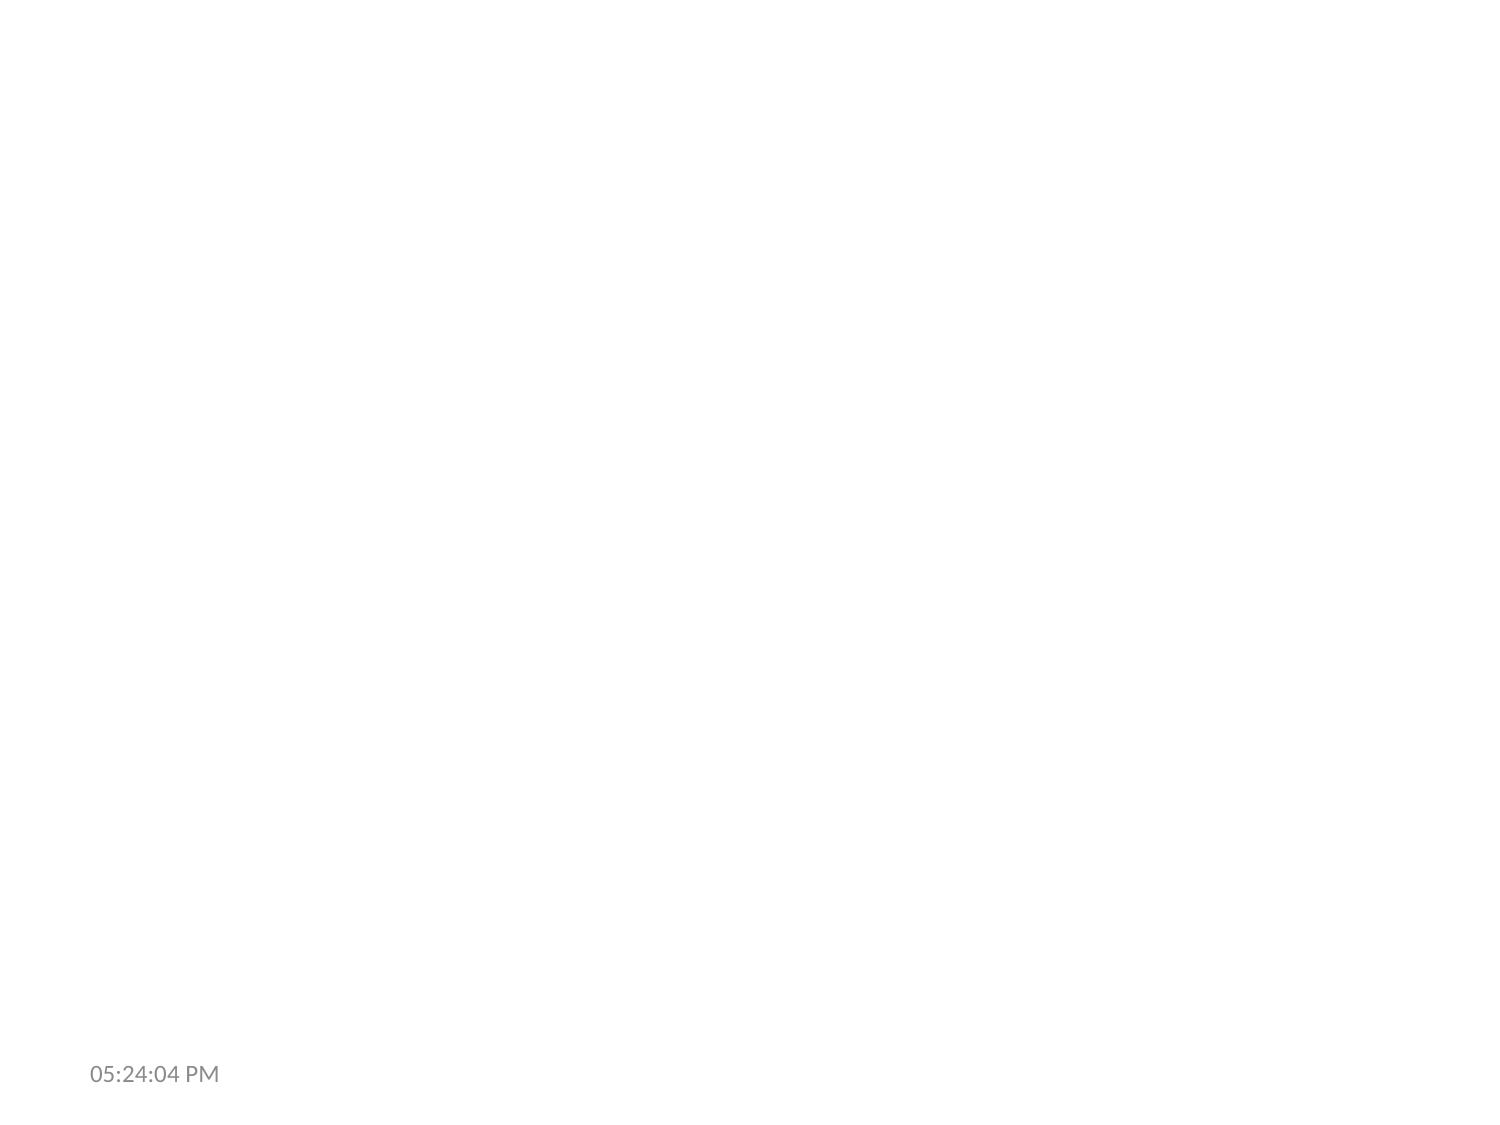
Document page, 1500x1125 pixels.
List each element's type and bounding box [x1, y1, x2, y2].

slide_number [75, 1042, 425, 1103]
